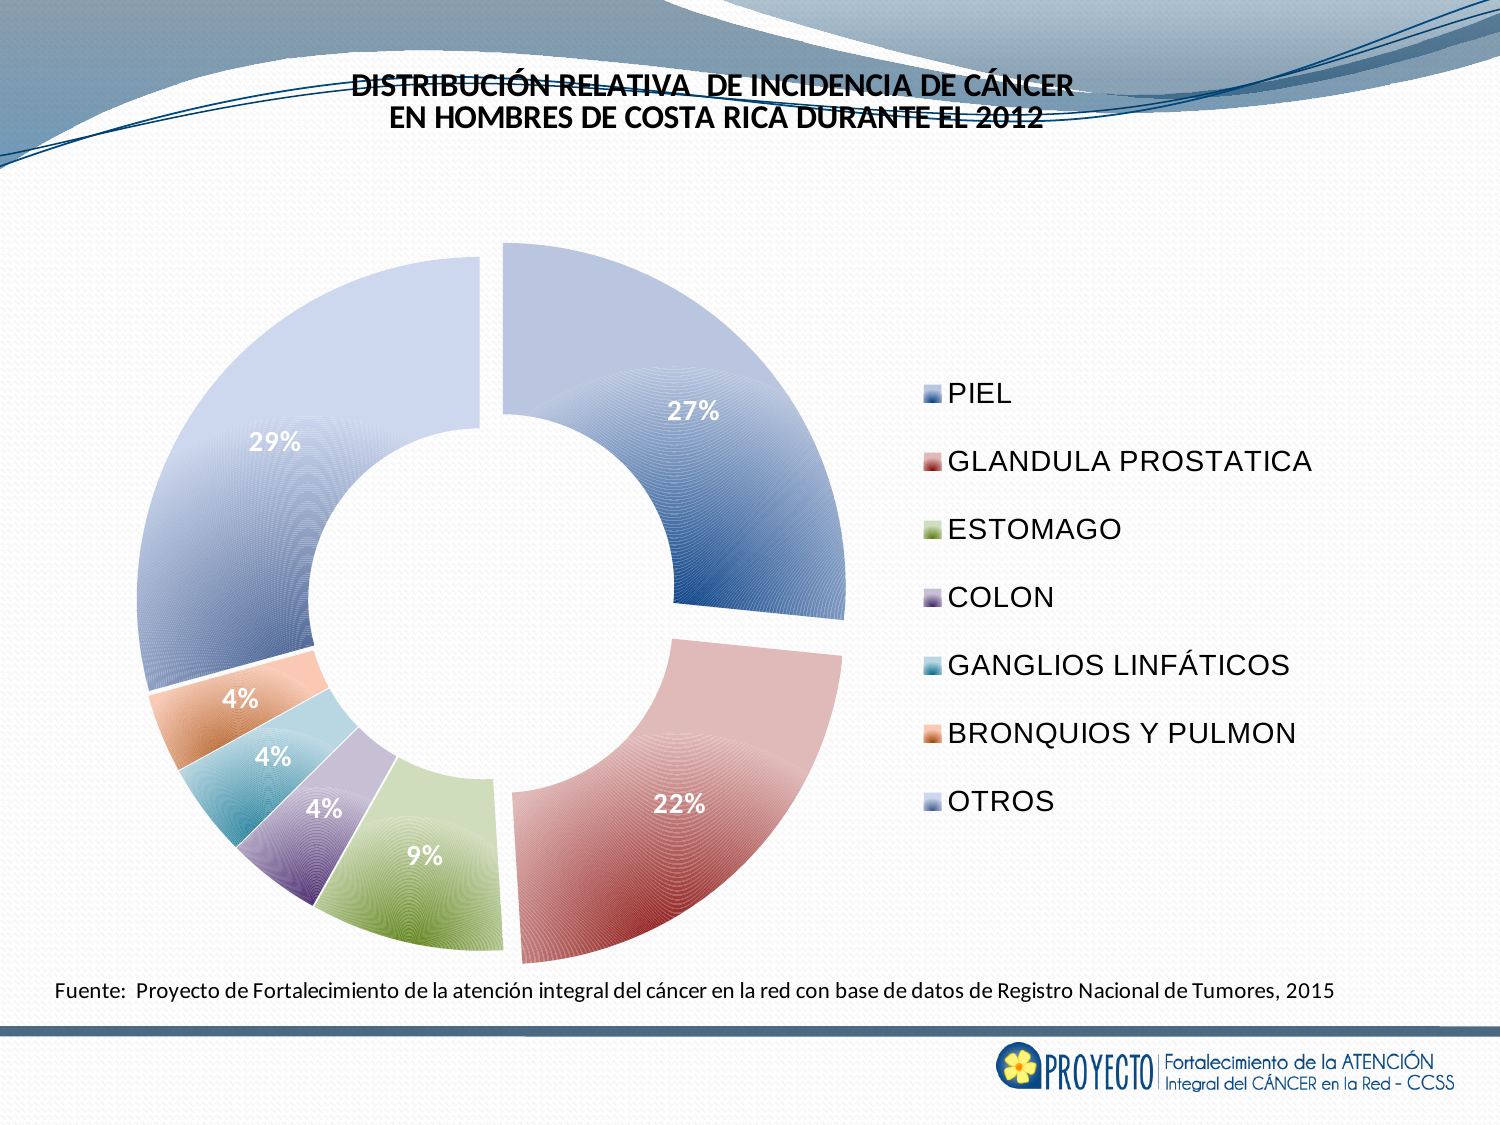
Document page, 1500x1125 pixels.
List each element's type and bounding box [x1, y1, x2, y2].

picture [996, 1088, 1454, 1092]
chart [0, 48, 1500, 1077]
